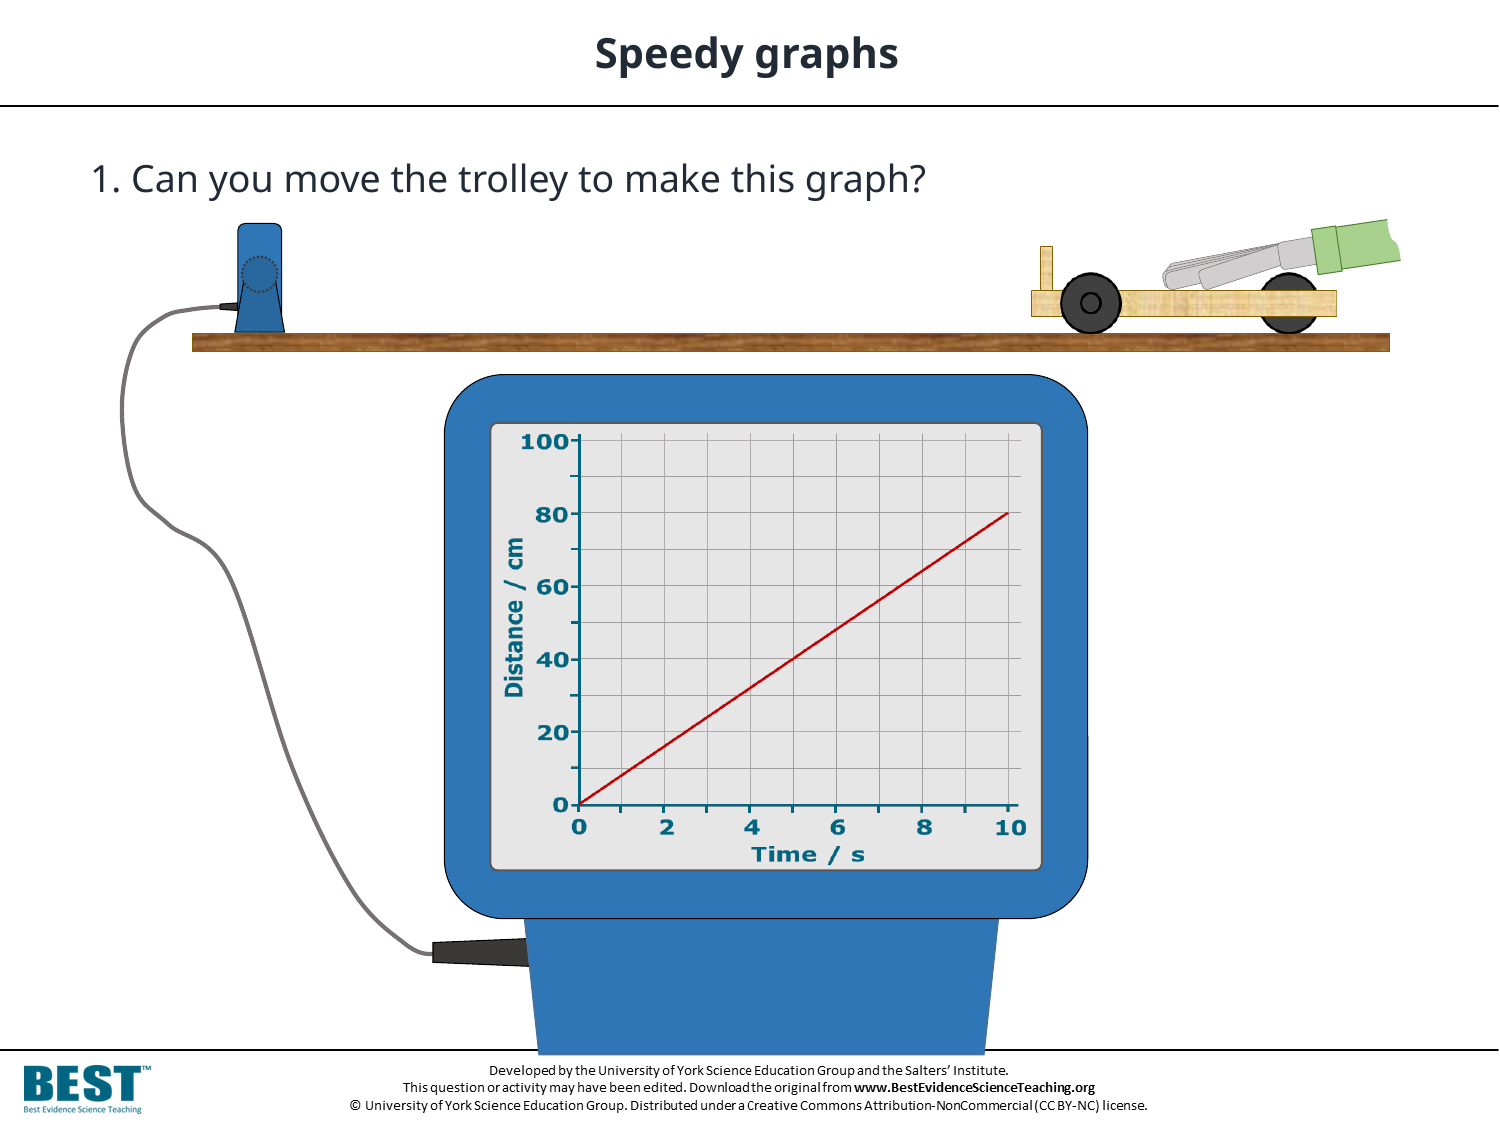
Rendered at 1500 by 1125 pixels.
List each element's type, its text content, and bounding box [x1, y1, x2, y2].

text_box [121, 211, 1425, 1055]
text_box Speedy graphs [23, 4, 1471, 99]
picture [0, 105, 1499, 1125]
